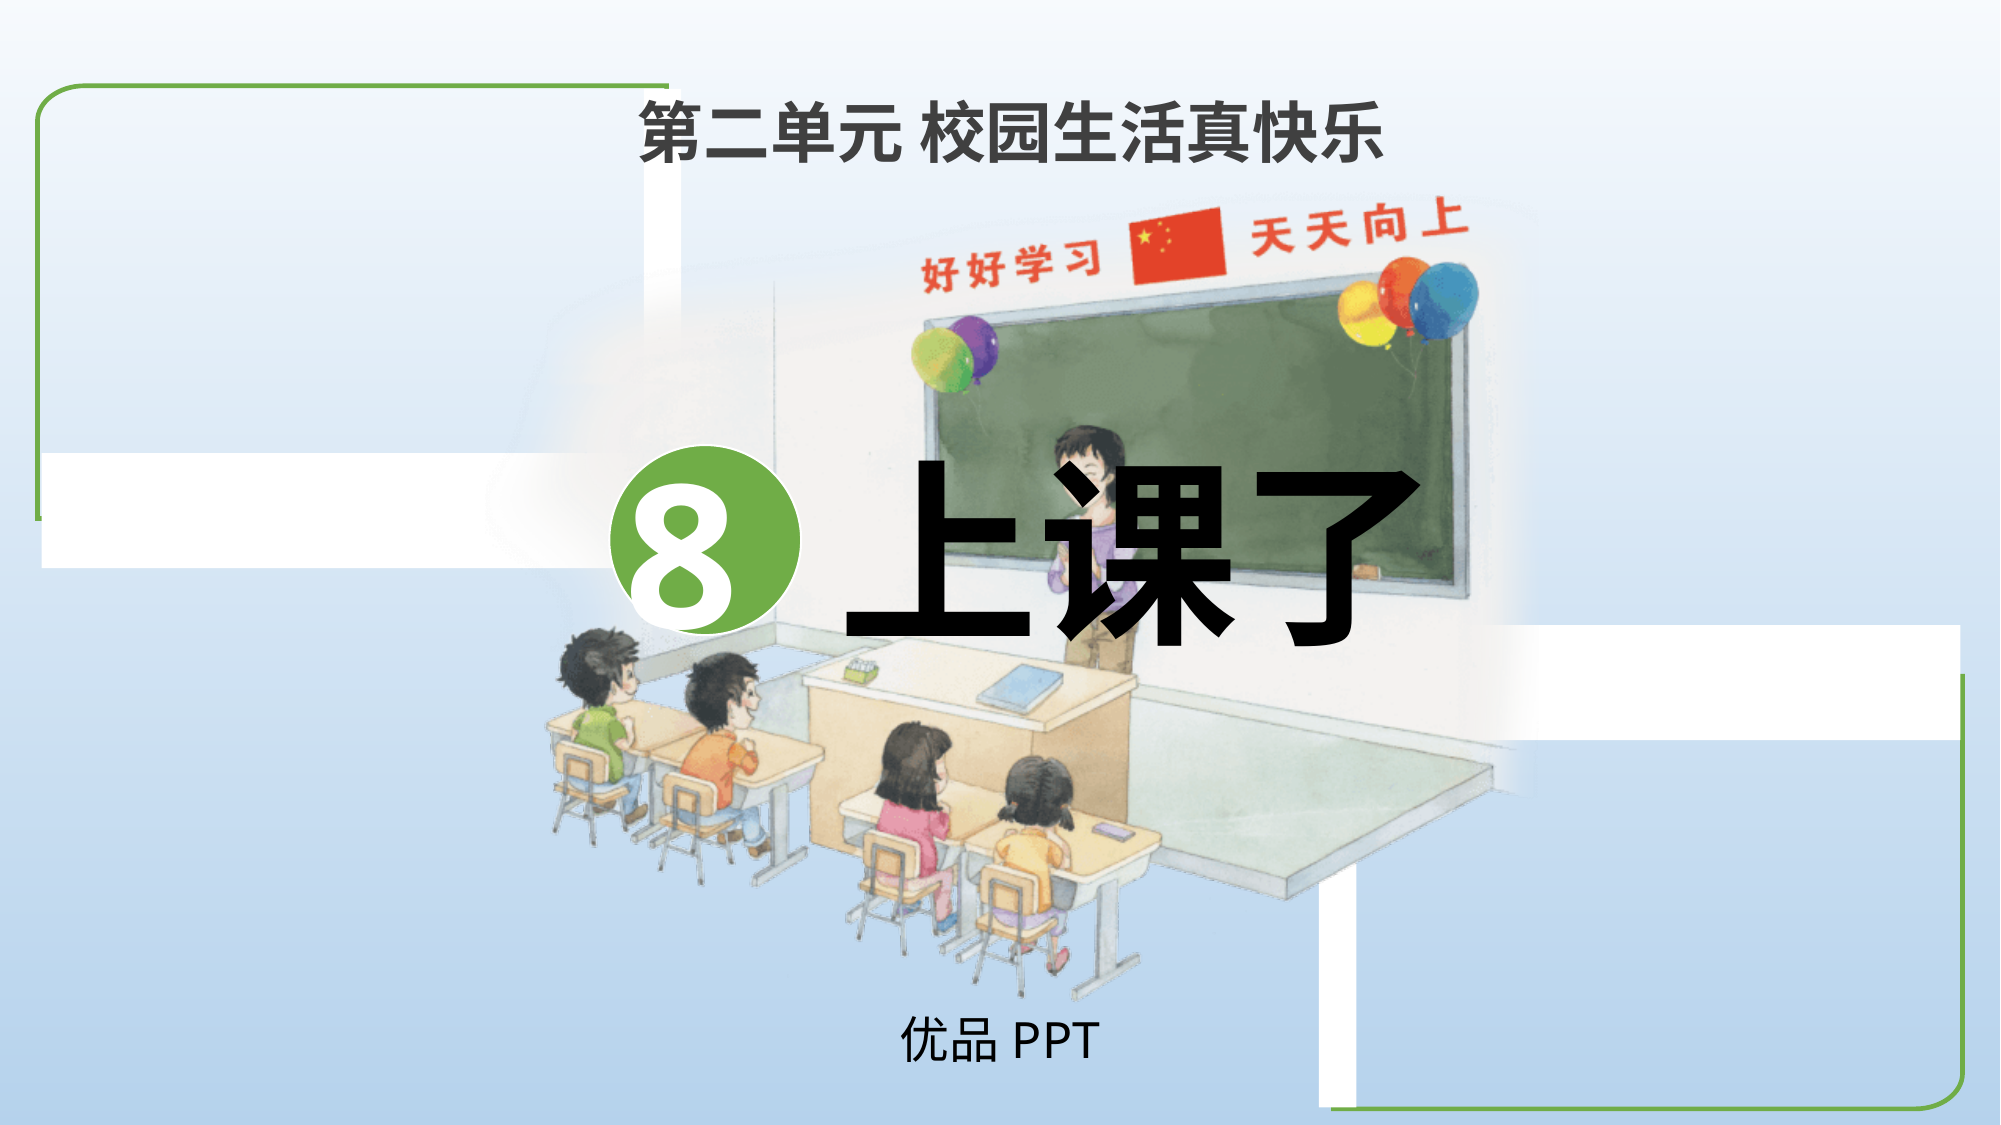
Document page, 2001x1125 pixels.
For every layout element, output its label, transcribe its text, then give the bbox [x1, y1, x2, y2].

text_box 第二单元 校园生活真快乐 [334, 83, 1689, 179]
picture [485, 179, 1539, 1019]
text_box 优品PPT [249, 994, 1750, 1076]
